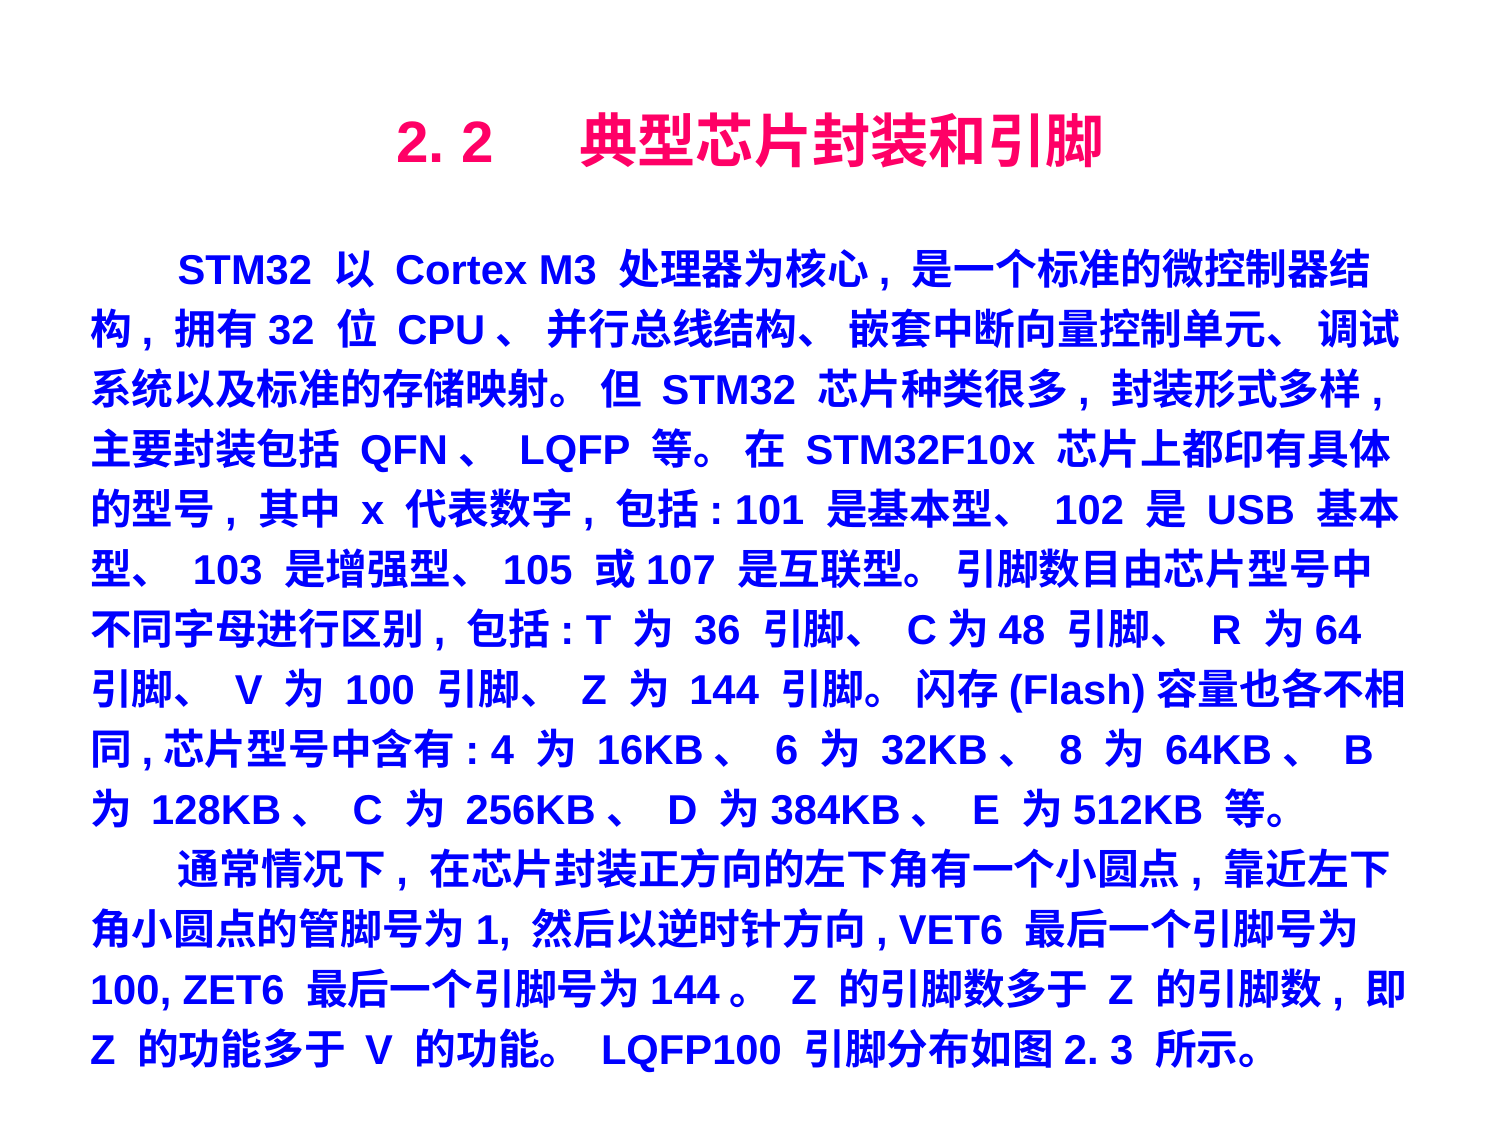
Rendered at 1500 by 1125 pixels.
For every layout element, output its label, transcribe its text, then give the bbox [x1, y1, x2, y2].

list STM32 以 Cortex M3 处理器为核心, 是一个标准的微控制器结构, 拥有32 位 CPU、 并行总线结构、 嵌套中断向量控制单元、 调试系统以及标准的存储映射。 但 STM32 芯片种类很多, 封装形式多样, 主要封装包括 QFN、 LQFP 等。 在 STM32F10x 芯片上都印有具体的型号, 其中 x 代表数字, 包括: 101 是基本型、 102 是 USB 基本型、 103 是增强型、105 或107 是互联型。 引脚数目由芯片型号中不同字母进行区别, 包括: T 为 36 引脚、 C为48 引脚、 R 为64 引脚、 V 为 100 引脚、 Z 为 144 引脚。 闪存(Flash)容量也各不相同,芯片型号中含有: 4 为 16KB、 6 为 32KB、 8 为 64KB、 B 为 128KB、 C 为 256KB、 D 为384KB、 E 为512KB 等。 通常情况下, 在芯片封装正方向的左下角有一个小圆点, 靠近左下角小圆点的管脚号为1, 然后以逆时针方向, VET6 最后一个引脚号为 100, ZET6 最后一个引脚号为144。 Z 的引脚数多于 Z 的引脚数, 即 Z 的功能多于 V 的功能。 LQFP100 引脚分布如图2. 3 所示。 [75, 224, 1425, 1063]
title 2. 2 典型芯片封装和引脚 [75, 45, 1425, 224]
